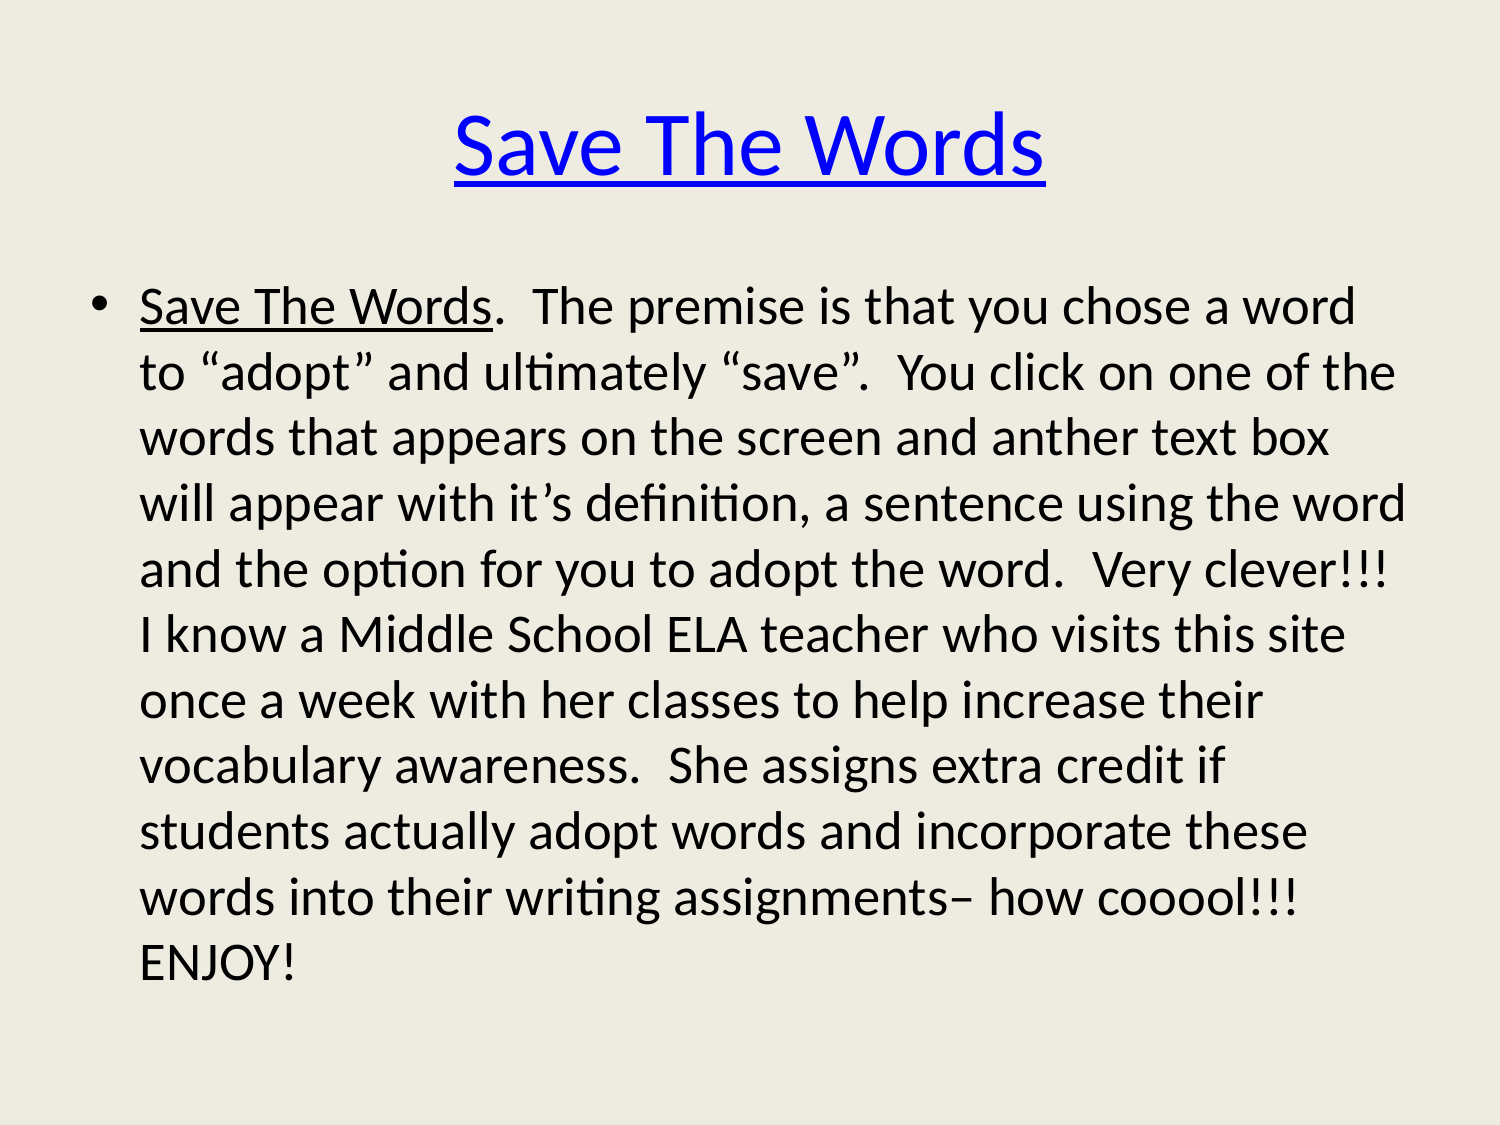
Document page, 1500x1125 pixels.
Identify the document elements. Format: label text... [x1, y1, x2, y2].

title Save The Words [75, 45, 1425, 233]
list Save The Words. The premise is that you chose a word to “adopt” and ultimately “save”. You click on one of the words that appears on the screen and anther text box will appear with it’s definition, a sentence using the word and the option for you to adopt the word. Very clever!!! I know a Middle School ELA teacher who visits this site once a week with her classes to help increase their vocabulary awareness. She assigns extra credit if students actually adopt words and incorporate these words into their writing assignments– how cooool!!! ENJOY! [75, 262, 1425, 1005]
